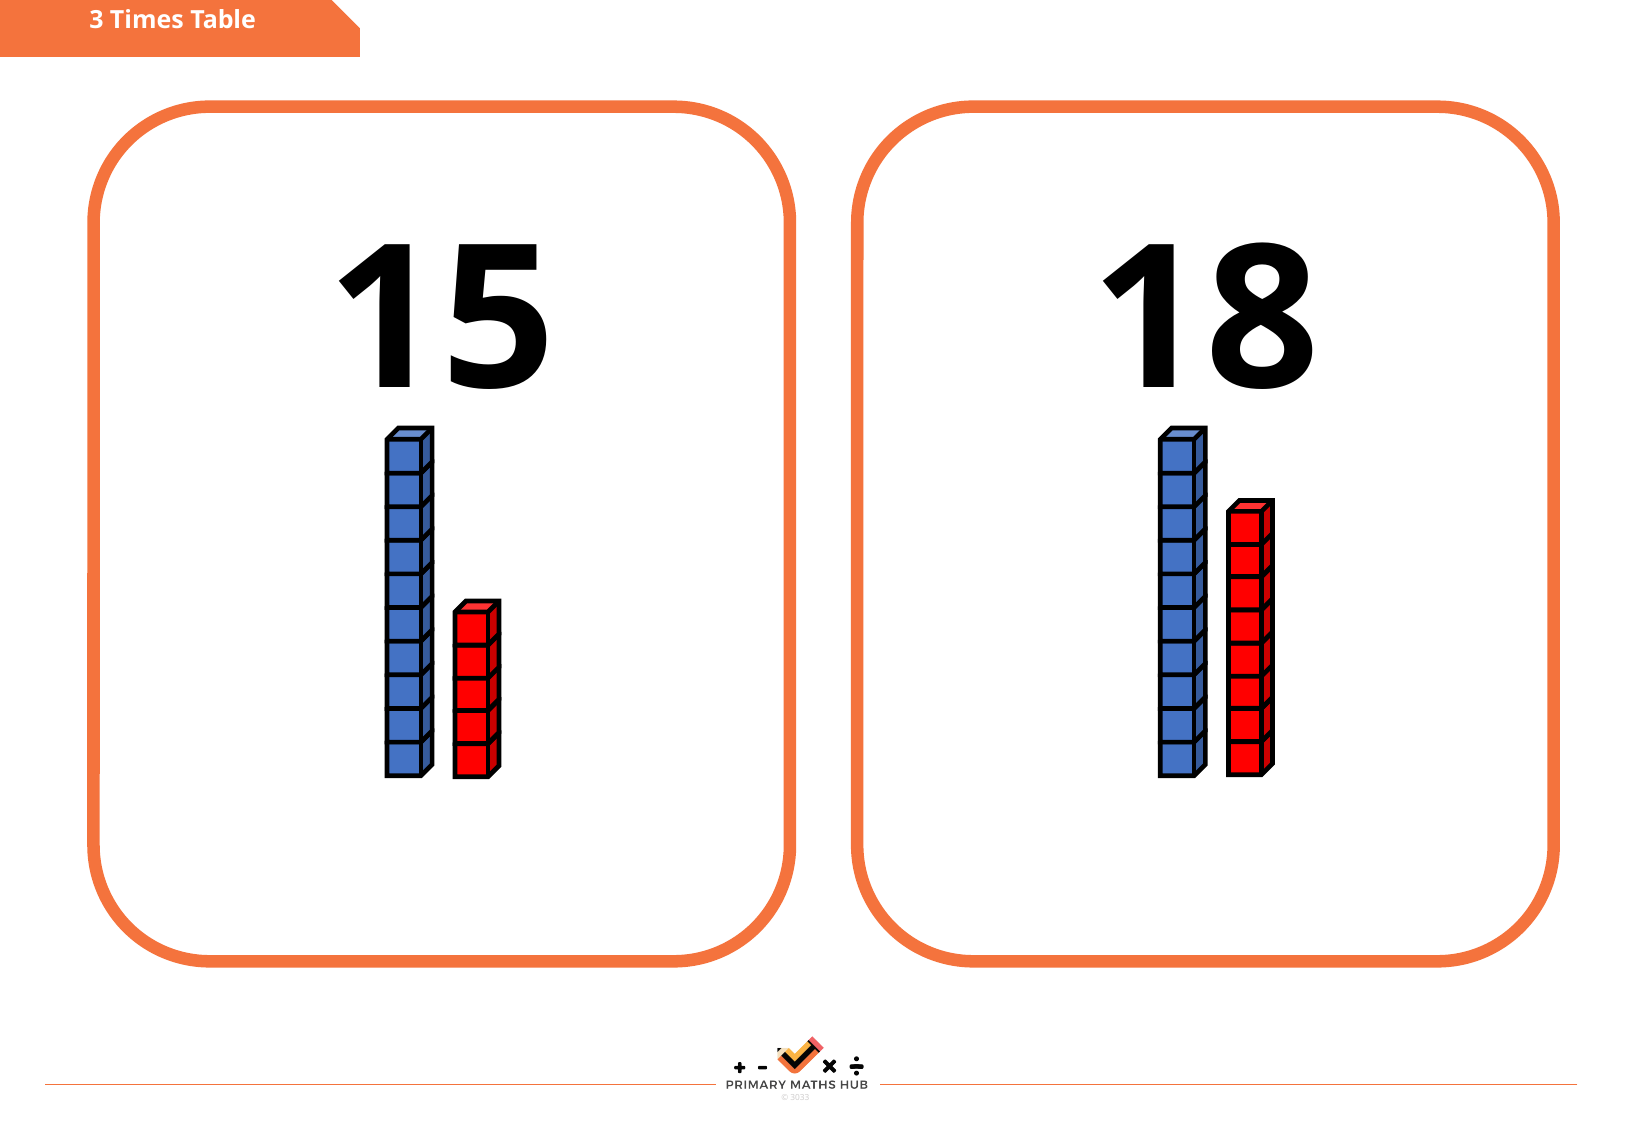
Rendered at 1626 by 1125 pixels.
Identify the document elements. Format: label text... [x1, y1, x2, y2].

text_box 3 Times Table [0, 0, 361, 58]
text_box 15 [93, 179, 790, 435]
text_box [100, 105, 783, 179]
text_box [387, 427, 433, 776]
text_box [1228, 500, 1273, 775]
text_box [92, 207, 792, 963]
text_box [454, 601, 499, 777]
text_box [1160, 427, 1206, 776]
text_box [864, 105, 1547, 179]
text_box [856, 209, 1555, 963]
text_box © 3033 [720, 1084, 870, 1110]
picture [722, 1034, 872, 1094]
text_box 18 [857, 179, 1554, 435]
